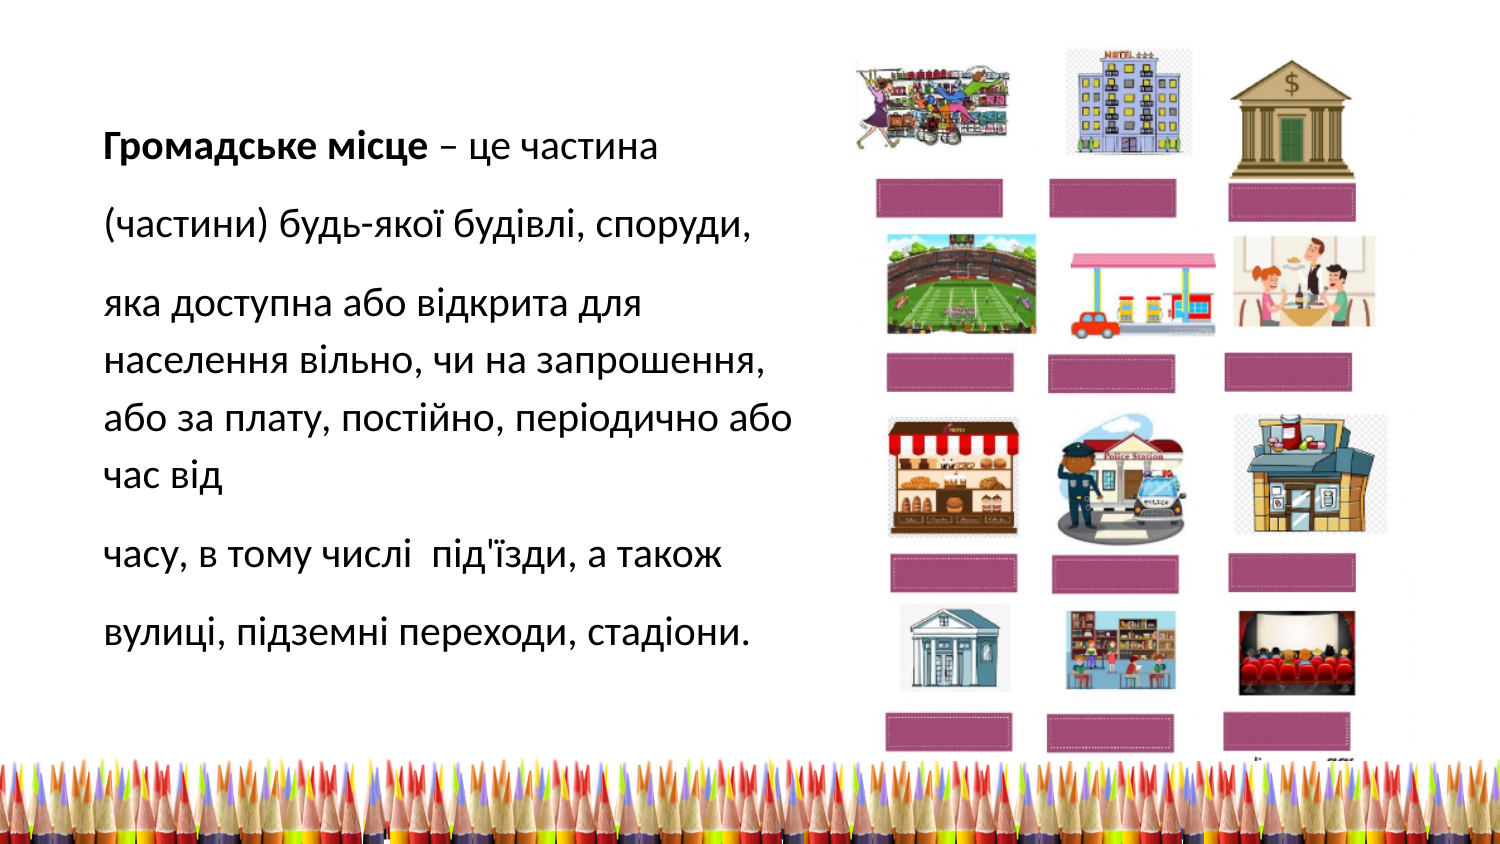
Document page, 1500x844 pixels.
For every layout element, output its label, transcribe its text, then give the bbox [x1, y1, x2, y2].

text_box Громадське місце – це частина (частини) будь-якої будівлі, споруди, яка доступна або відкрита для населення вільно, чи на запрошення, або за плату, постійно, періодично або час від часу, в тому числі під'їзди, а також вулиці, підземні переходи, стадіони. [88, 102, 821, 662]
text_box [348, 598, 839, 718]
picture [0, 43, 1500, 844]
